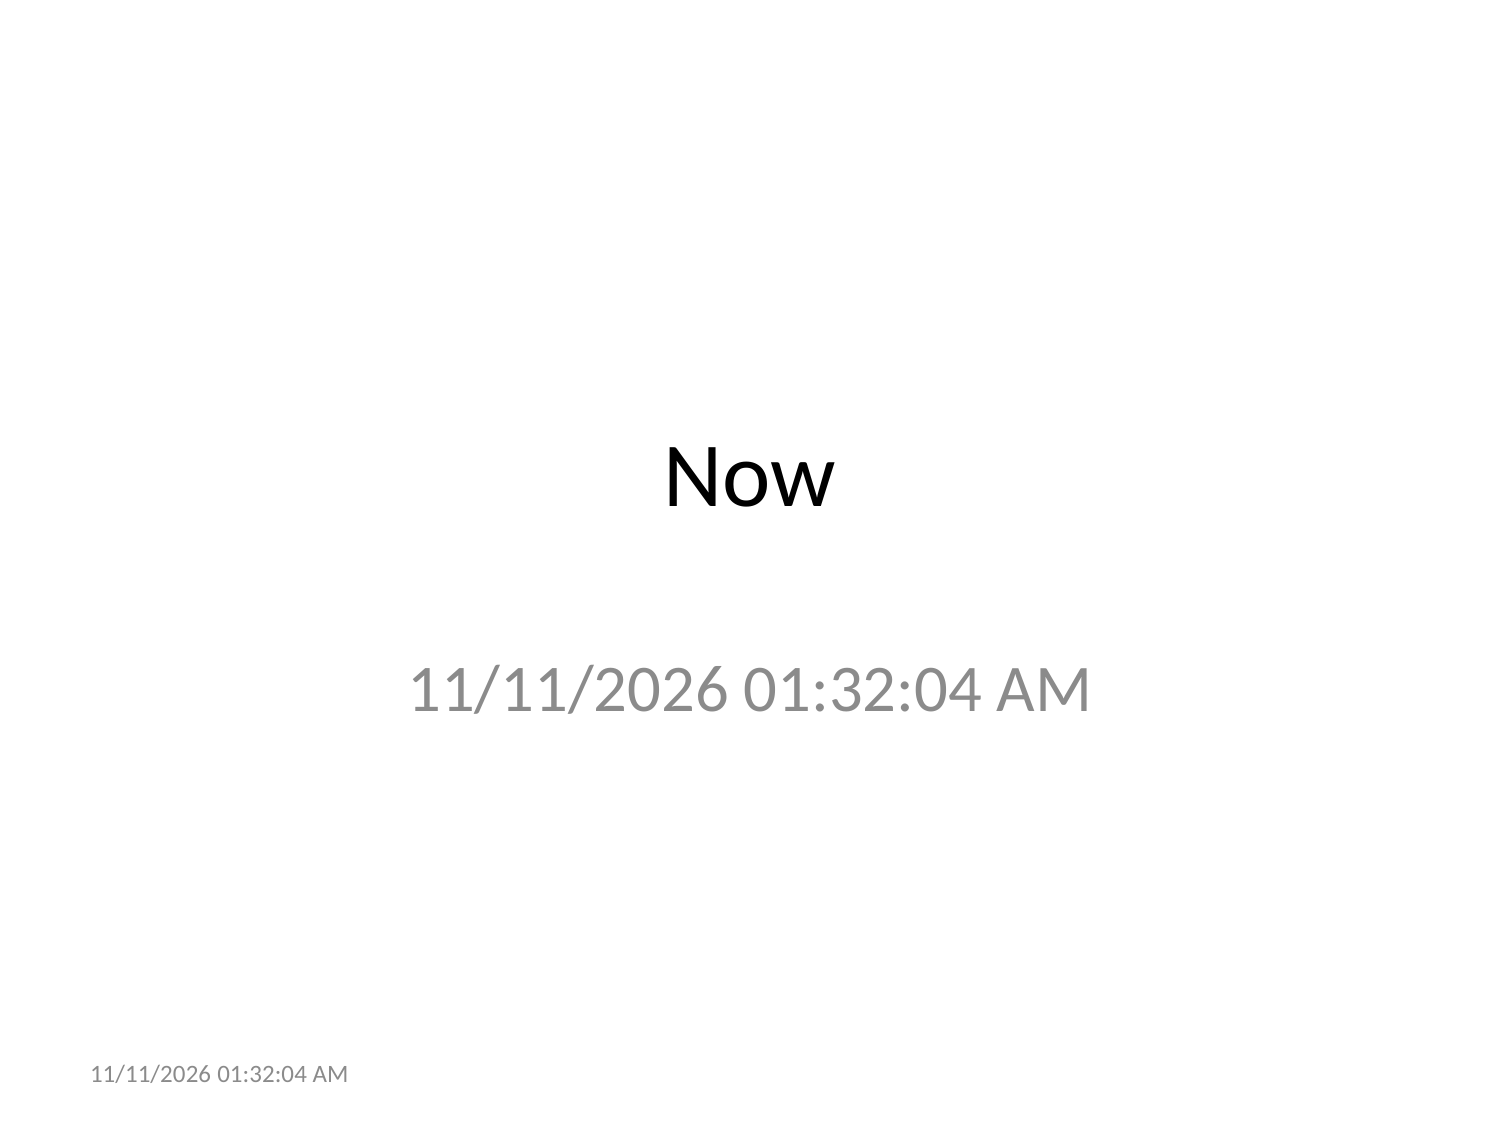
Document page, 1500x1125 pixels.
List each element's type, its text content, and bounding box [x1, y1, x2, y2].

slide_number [75, 1042, 425, 1103]
subtitle 2011-12-19 10:20:04 AM [225, 637, 1275, 925]
title Now [112, 349, 1388, 591]
